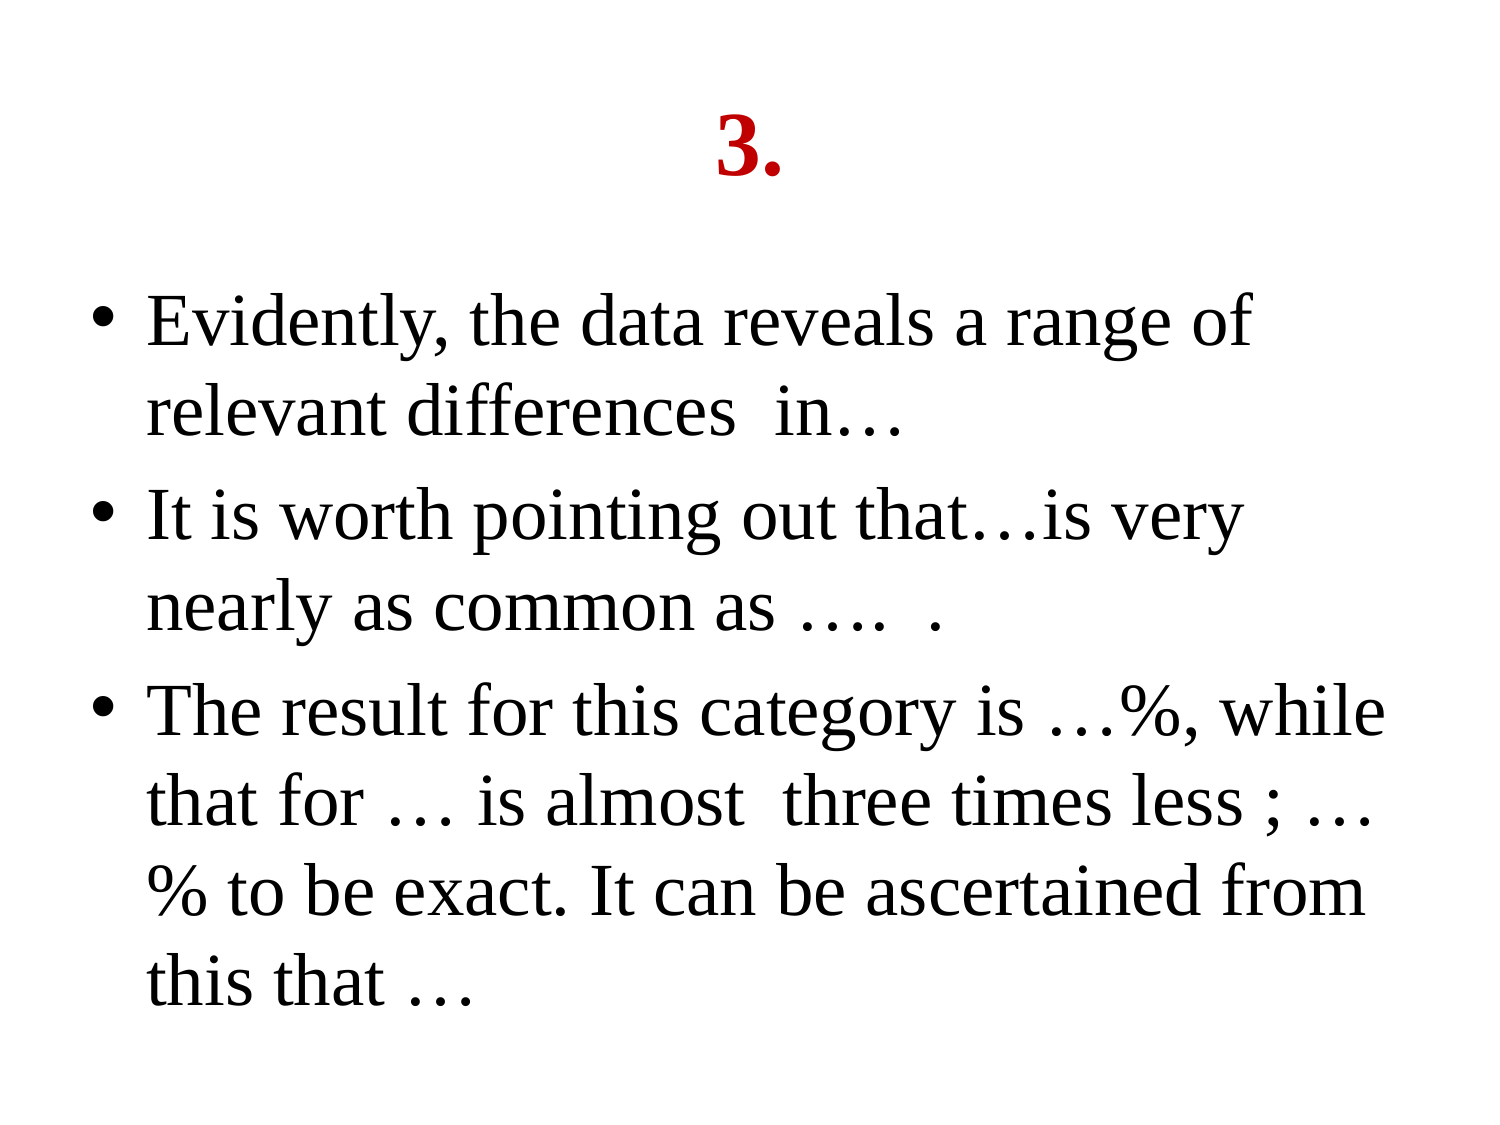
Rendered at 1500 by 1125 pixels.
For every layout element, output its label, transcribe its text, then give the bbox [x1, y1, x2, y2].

list Evidently, the data reveals a range of relevant differences in… It is worth pointing out that…is very nearly as common as …. . The result for this category is …%, while that for … is almost three times less ; …% to be exact. It can be ascertained from this that … [75, 262, 1425, 1005]
title 3. [75, 45, 1425, 233]
